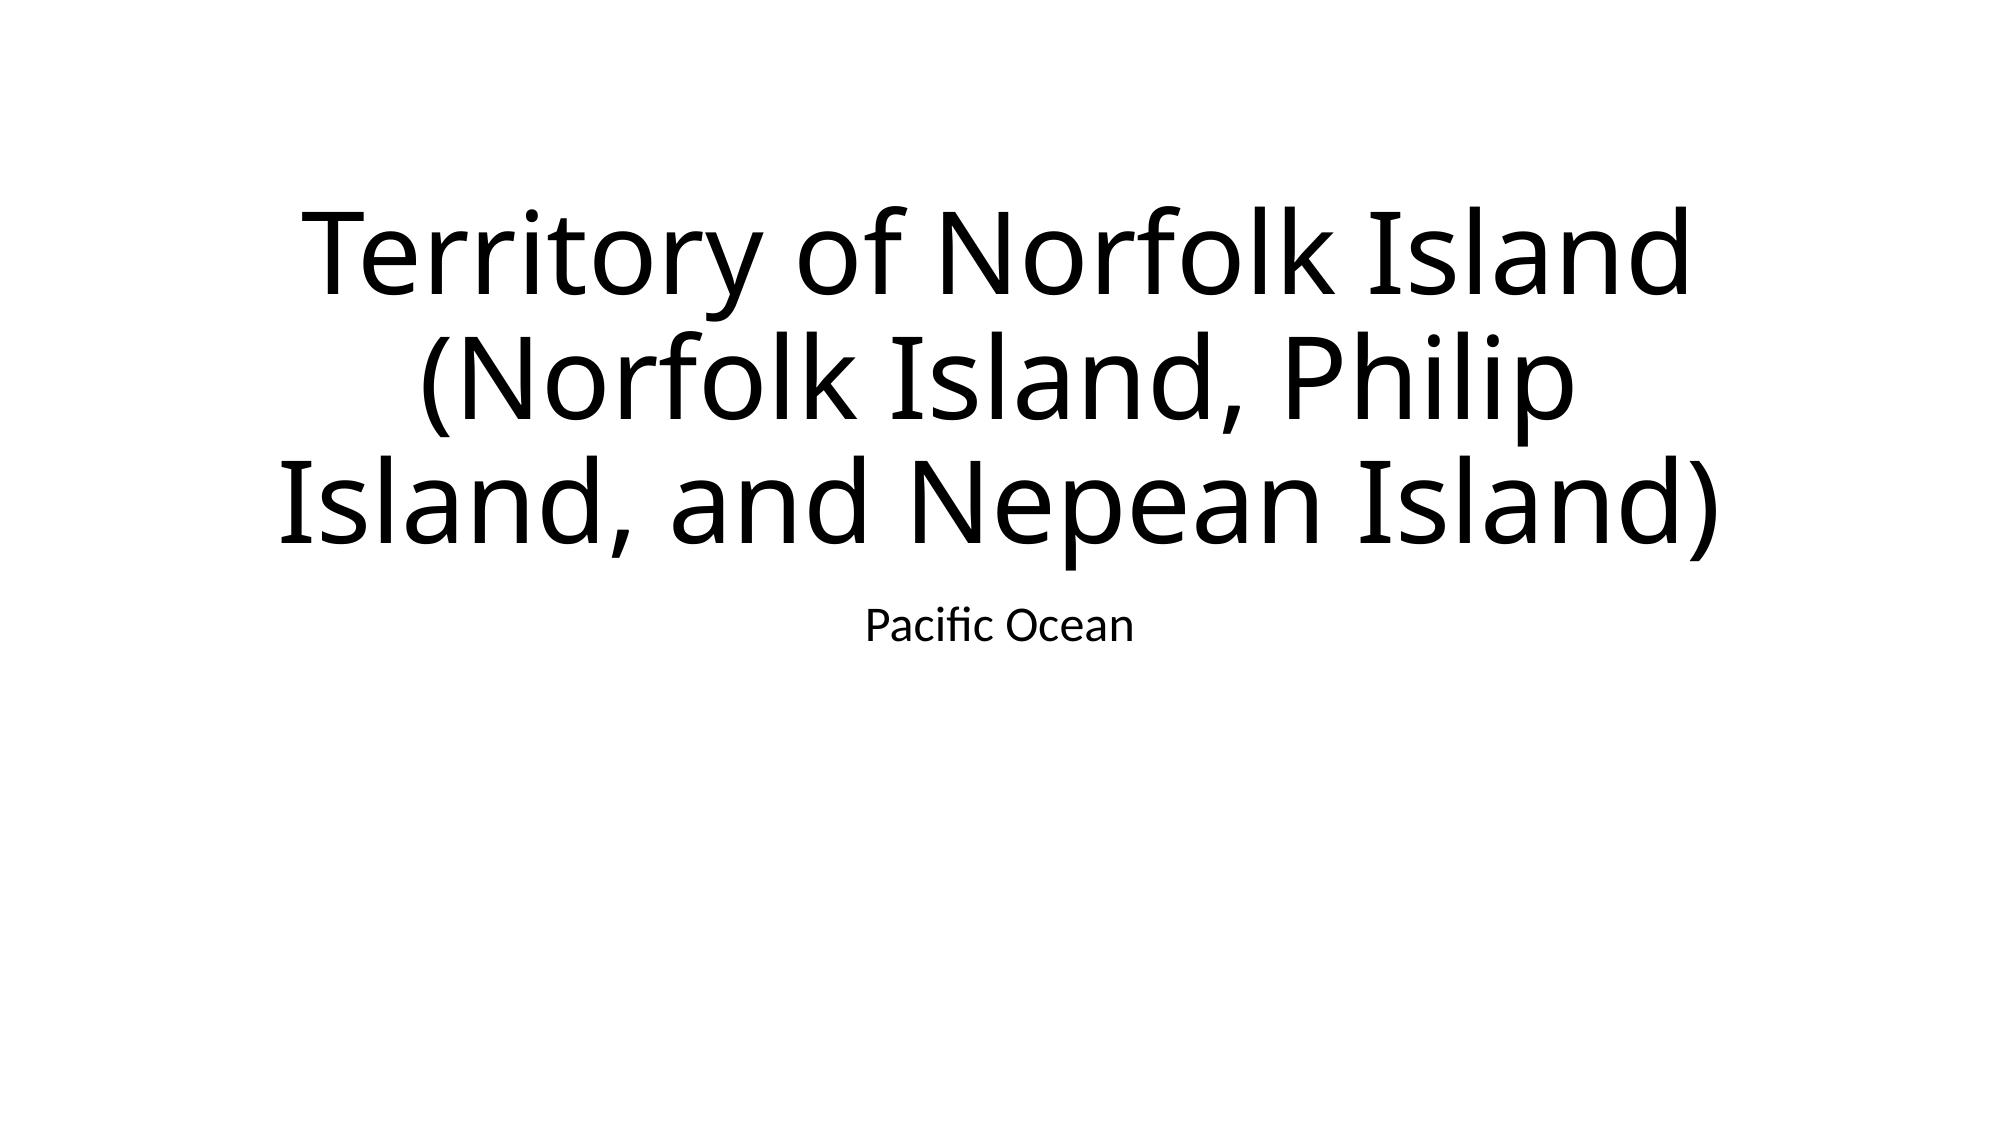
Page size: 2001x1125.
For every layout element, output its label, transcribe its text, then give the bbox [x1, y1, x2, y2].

subtitle Pacific Ocean [249, 590, 1750, 863]
title Territory of Norfolk Island (Norfolk Island, Philip Island, and Nepean Island) [249, 184, 1750, 576]
